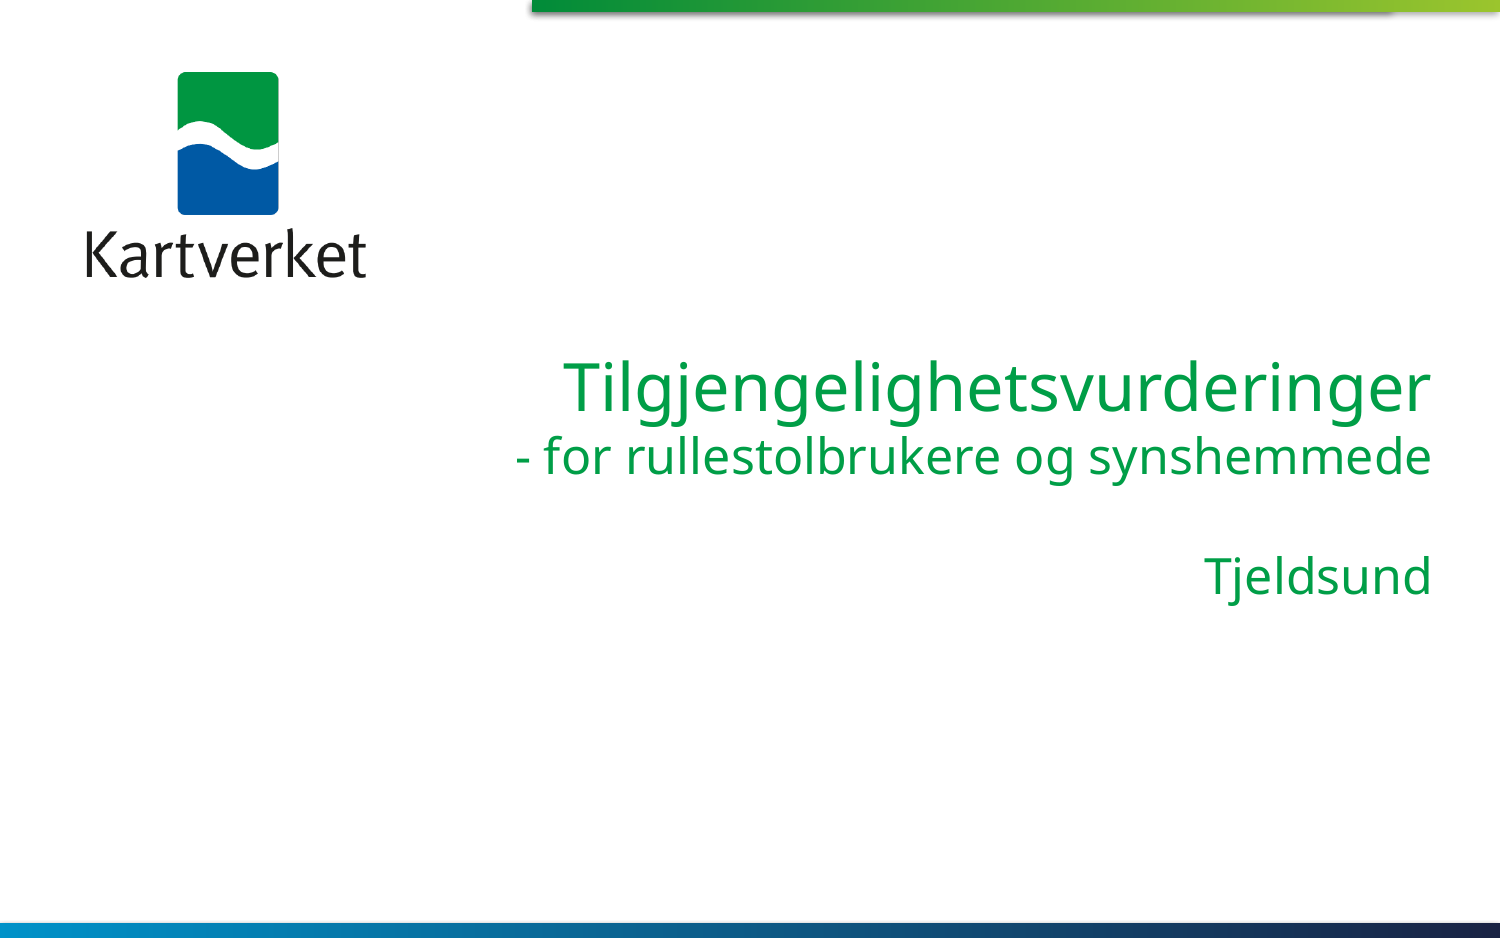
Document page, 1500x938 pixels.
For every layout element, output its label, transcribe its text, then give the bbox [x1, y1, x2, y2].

text_box Tilgjengelighetsvurderinger - for rullestolbrukere og synshemmede Tjeldsund [66, 337, 1449, 613]
